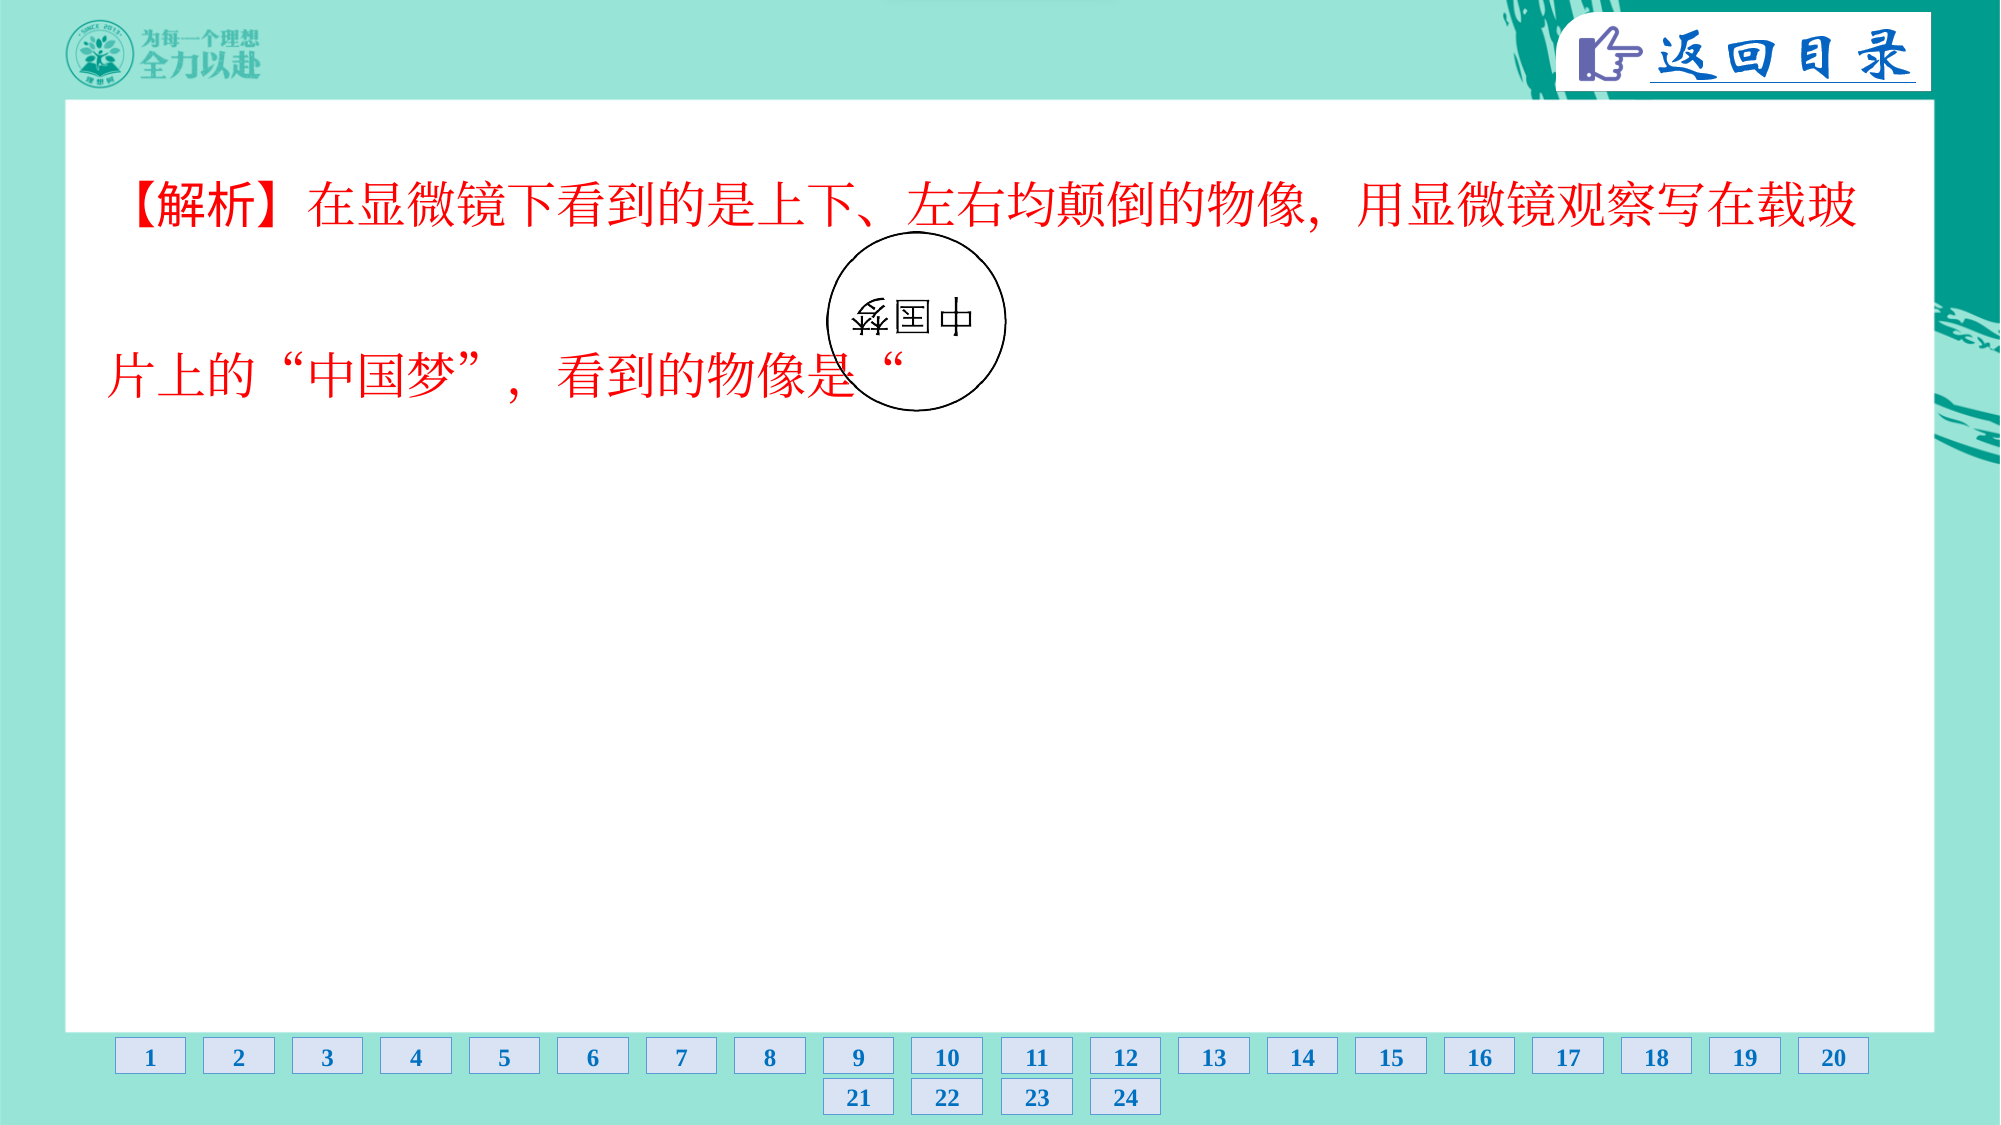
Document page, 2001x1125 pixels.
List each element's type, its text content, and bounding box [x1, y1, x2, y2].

text_box 【解析】在显微镜下看到的是上下、左右均颠倒的物像，用显微镜观察写在载玻 片上的“中国梦”，看到的物像是“ ”。故选A。 [106, 141, 1894, 415]
picture [0, 0, 2000, 1125]
